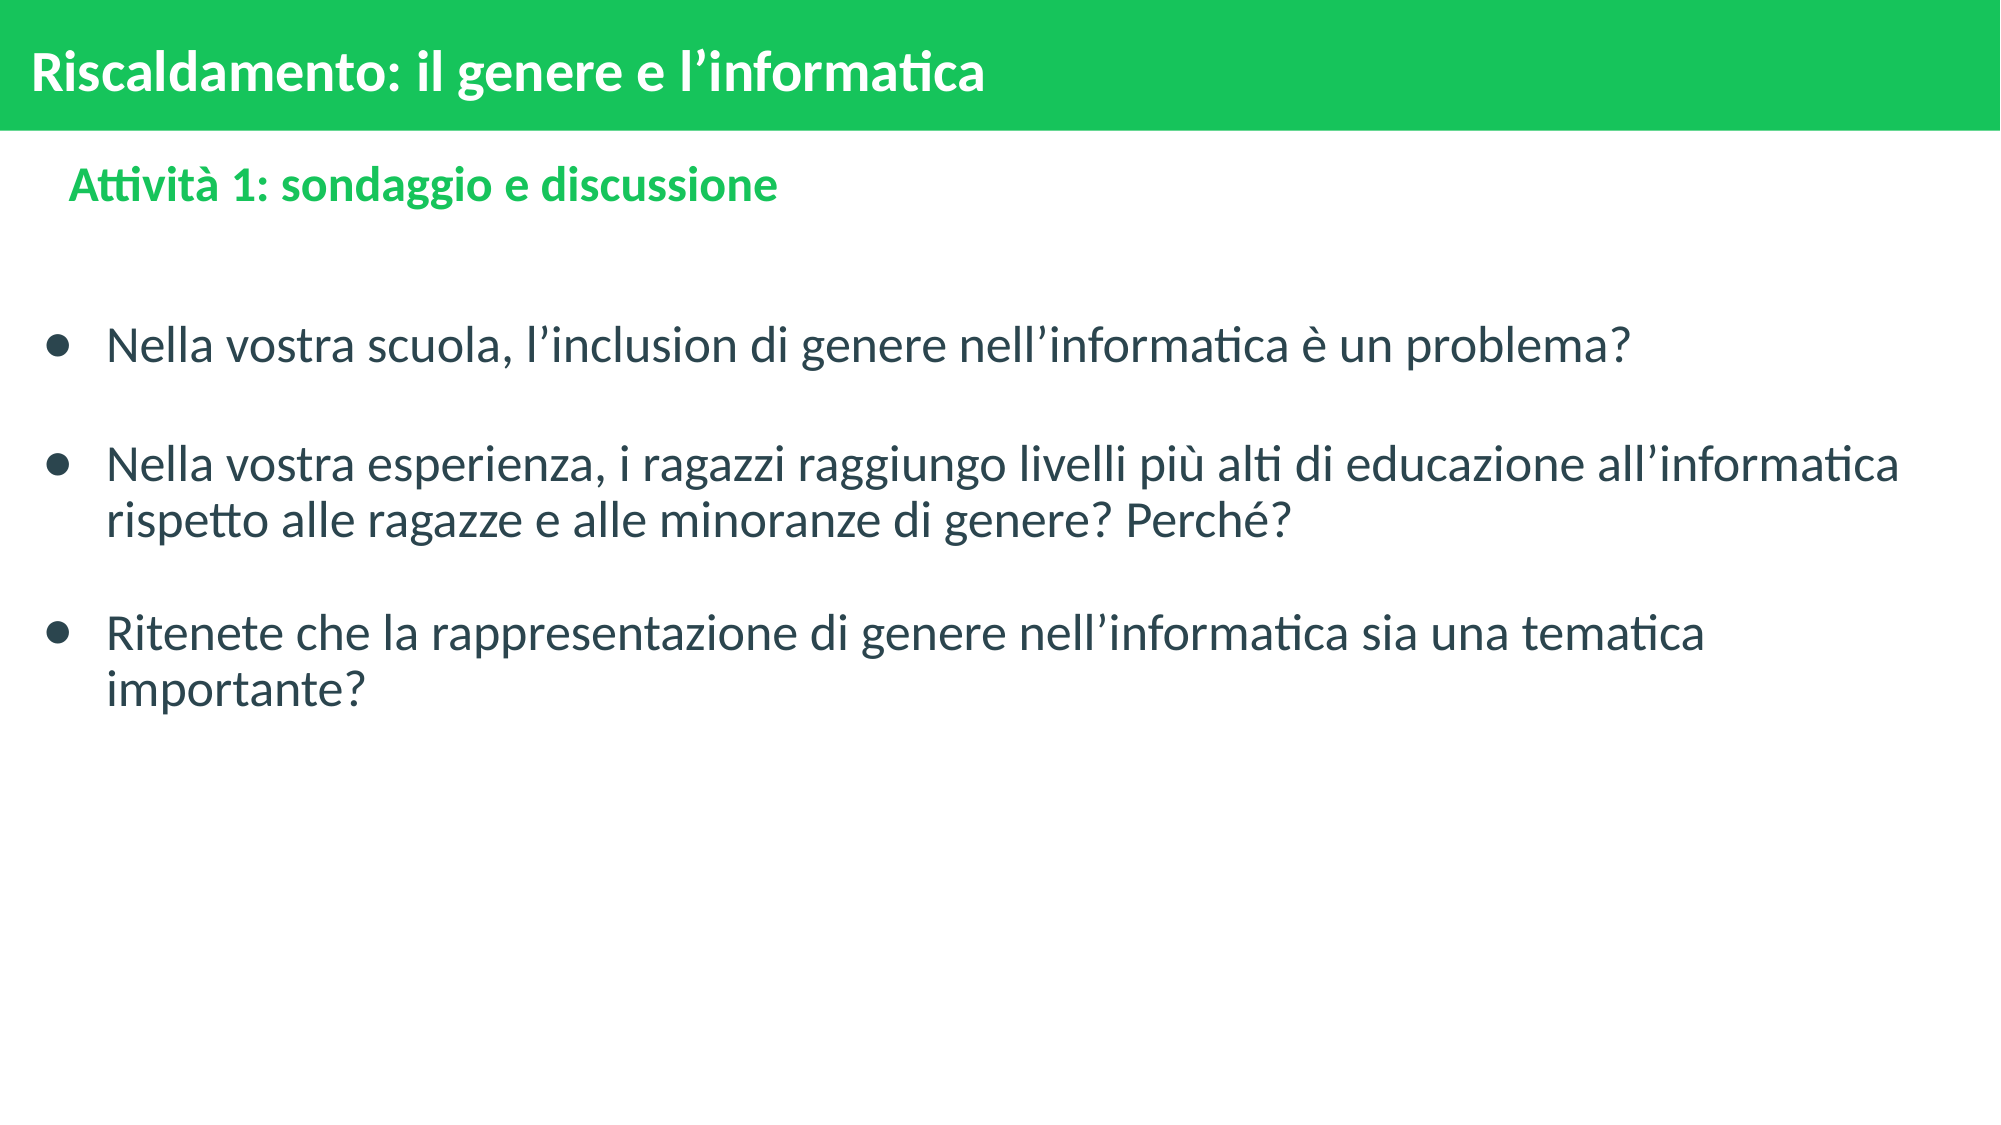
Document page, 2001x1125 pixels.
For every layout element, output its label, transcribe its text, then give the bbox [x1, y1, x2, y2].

title Riscaldamento: il genere e l’informatica [16, 13, 1976, 131]
list Attività 1: sondaggio e discussione [16, 140, 1976, 231]
list Nella vostra scuola, l’inclusion di genere nell’informatica è un problema? Nella vostra esperienza, i ragazzi raggiungo livelli più alti di educazione all’informatica rispetto alle ragazze e alle minoranze di genere? Perché? Ritenete che la rappresentazione di genere nell’informatica sia una tematica importante? [16, 310, 1935, 1112]
